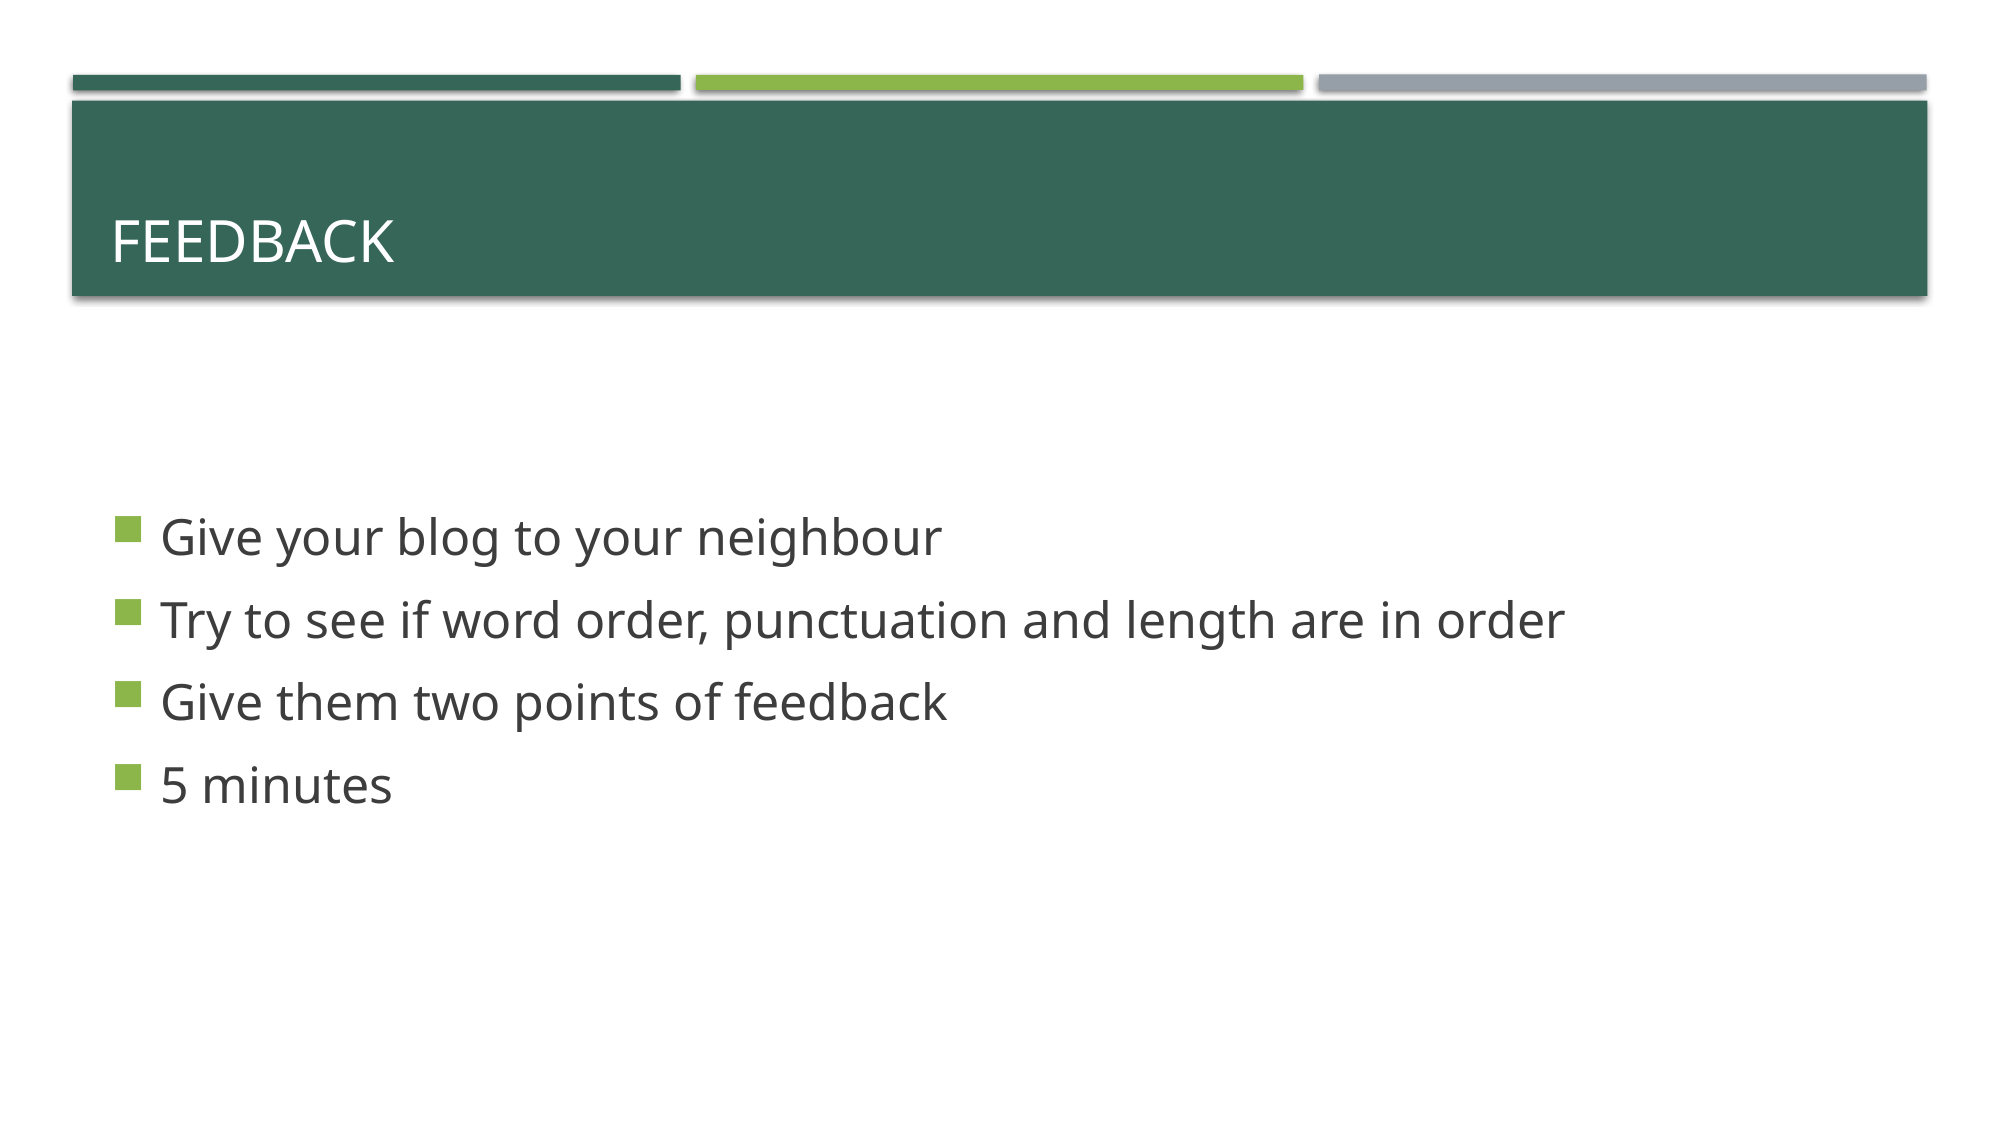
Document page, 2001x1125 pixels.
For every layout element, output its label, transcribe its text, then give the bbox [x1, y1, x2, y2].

list Give your blog to your neighbour Try to see if word order, punctuation and length are in order Give them two points of feedback 5 minutes [95, 357, 1905, 962]
title Feedback [95, 115, 1905, 282]
